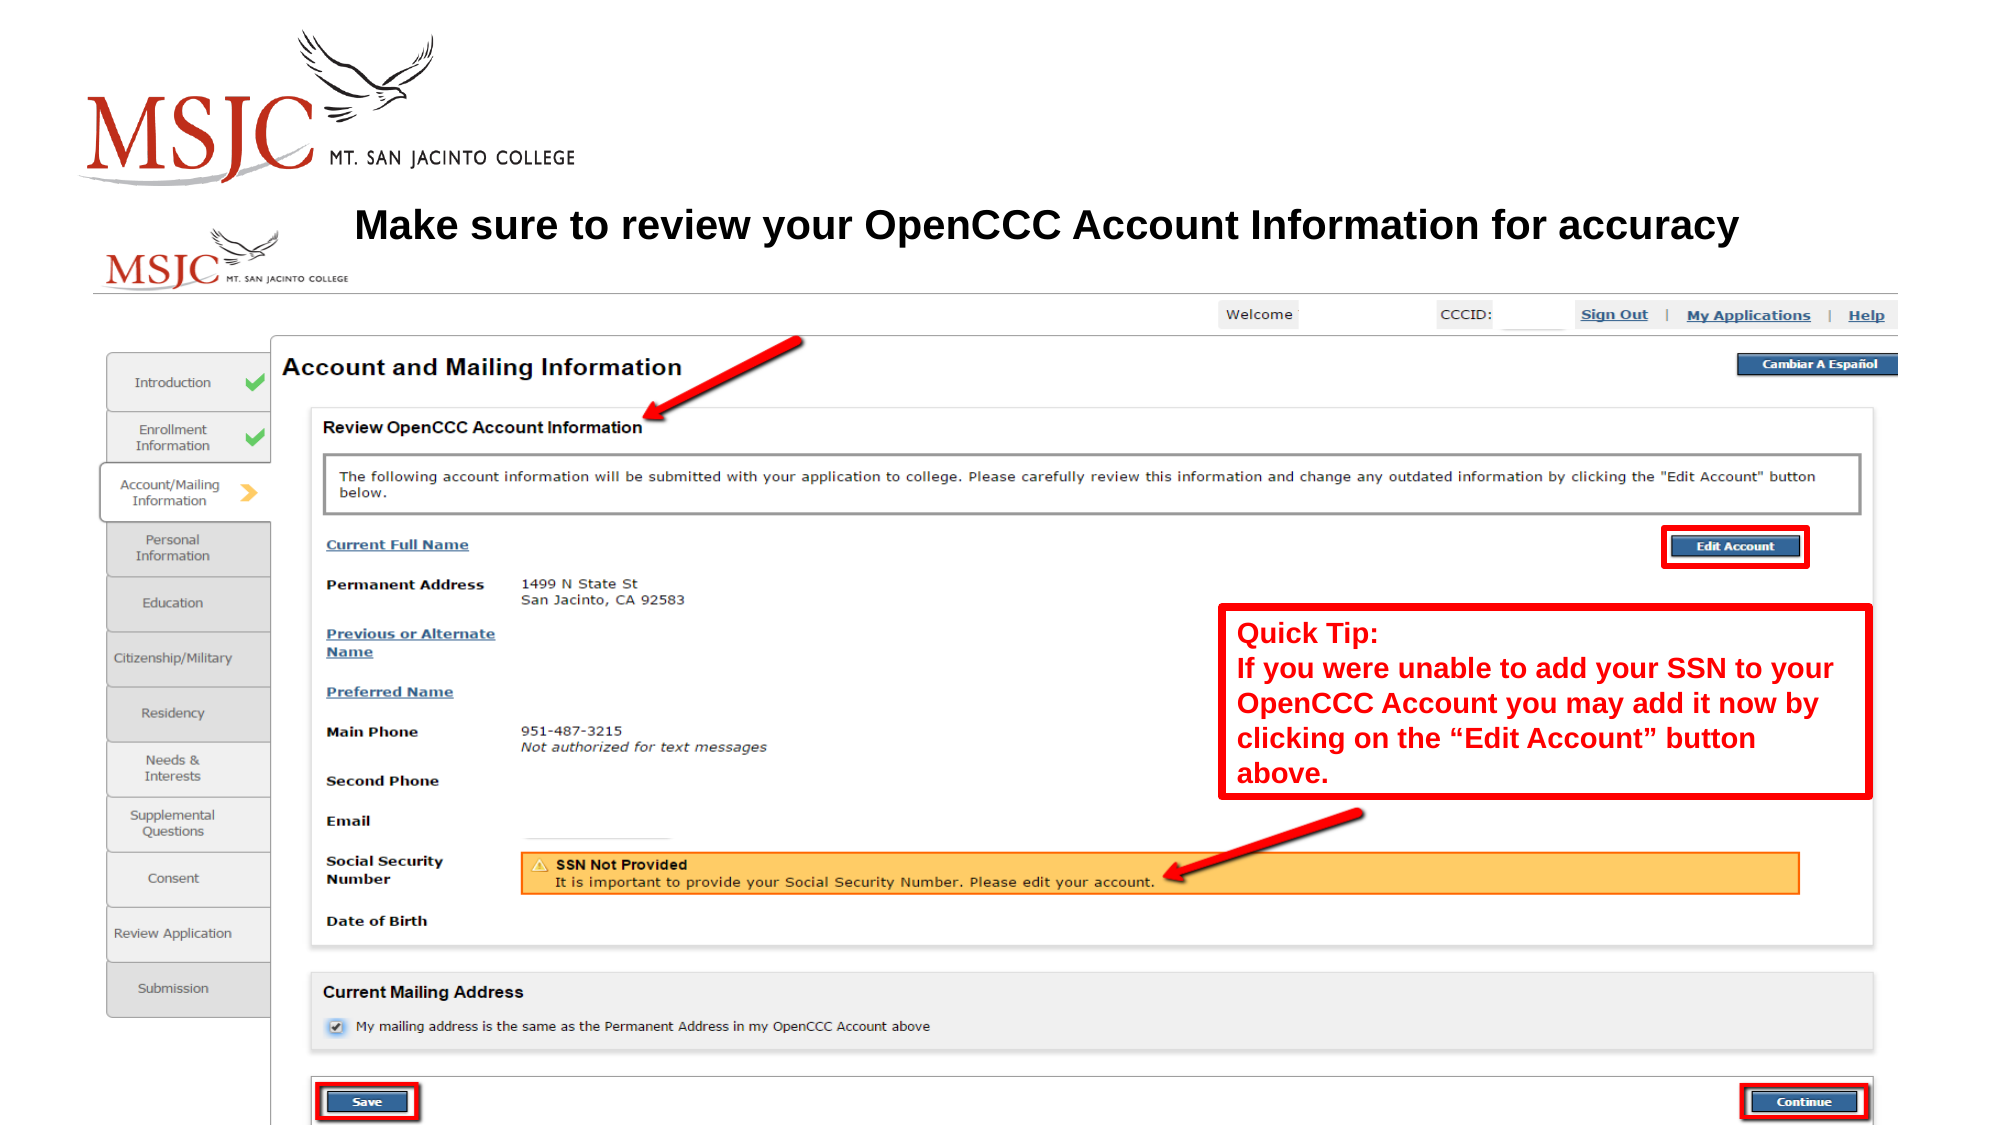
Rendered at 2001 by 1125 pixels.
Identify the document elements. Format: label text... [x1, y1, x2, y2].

picture [93, 221, 1898, 1125]
picture [77, 29, 576, 186]
title Make sure to review your OpenCCC Account Information for accuracy [190, 188, 1916, 263]
